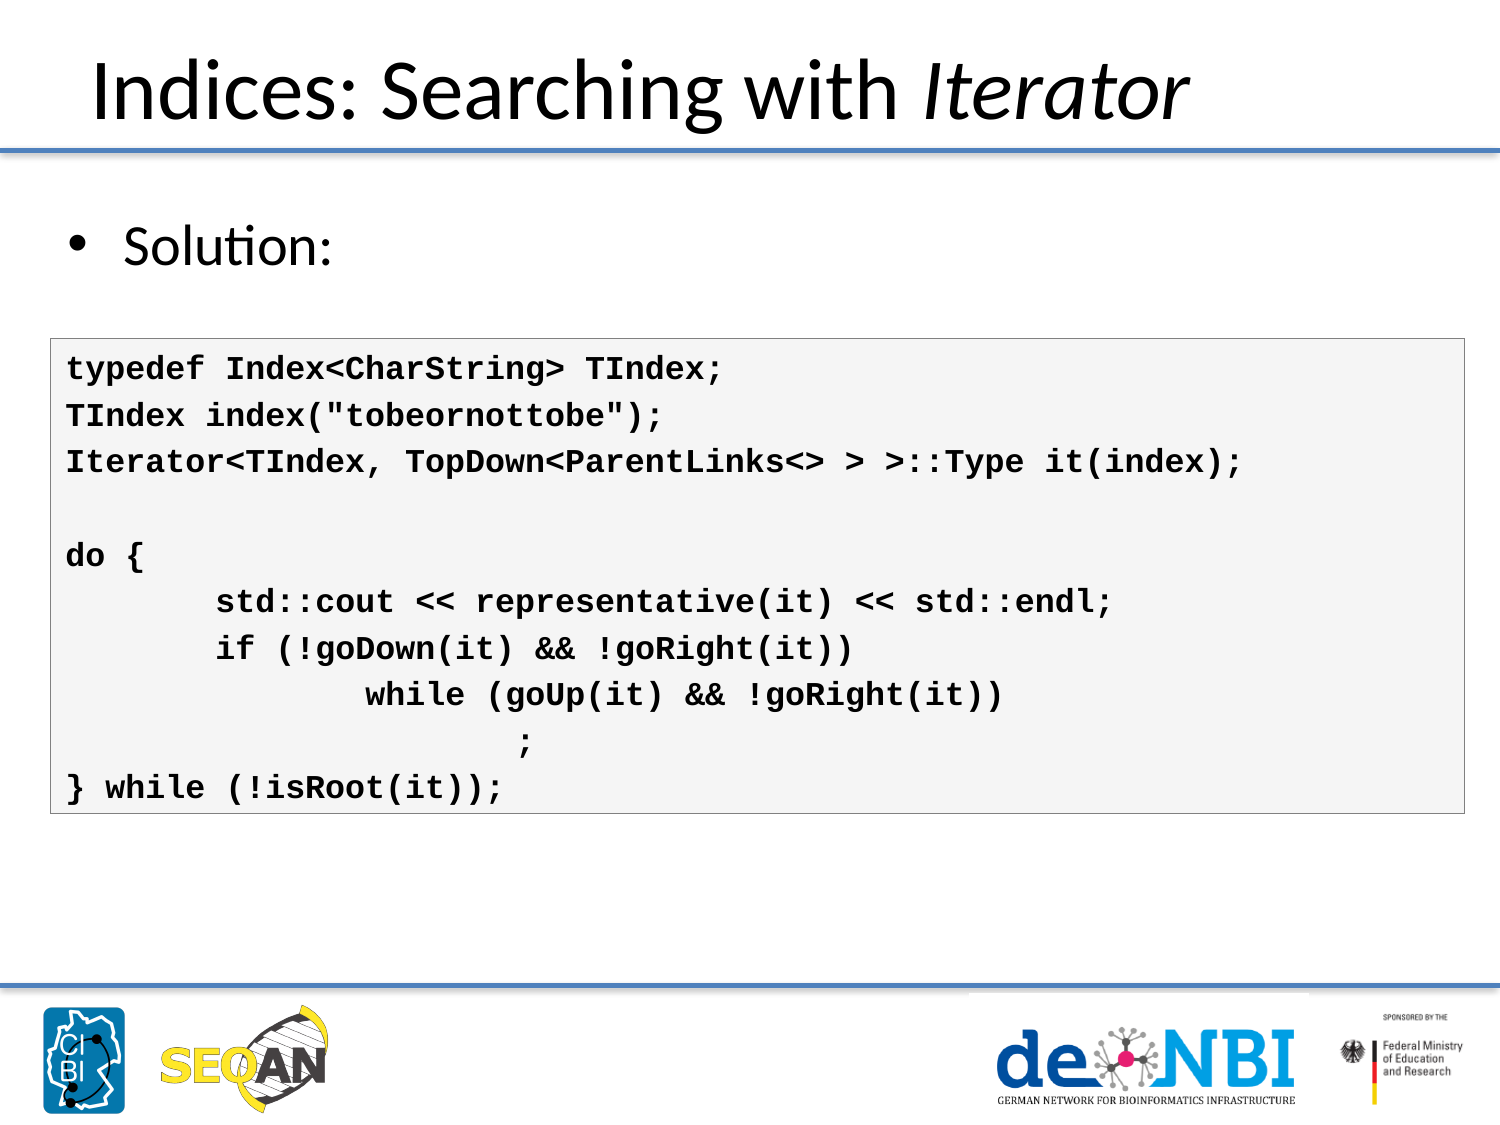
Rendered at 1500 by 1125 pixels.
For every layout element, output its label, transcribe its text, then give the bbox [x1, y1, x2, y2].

picture [141, 1002, 332, 1121]
title Indices: Searching with Iterator [75, 25, 1425, 145]
picture [969, 993, 1309, 1122]
text_box Solution: [52, 200, 349, 285]
picture [48, 1010, 120, 1109]
text_box typedef Index<CharString> TIndex; TIndex index("tobeornottobe"); Iterator<TIndex, TopDown<ParentLinks<> > >::Type it(index); do { std::cout << representative(it) << std::endl; if (!goDown(it) && !goRight(it)) while (goUp(it) && !goRight(it)) ; } while (!isRoot(it)); [50, 338, 1465, 814]
